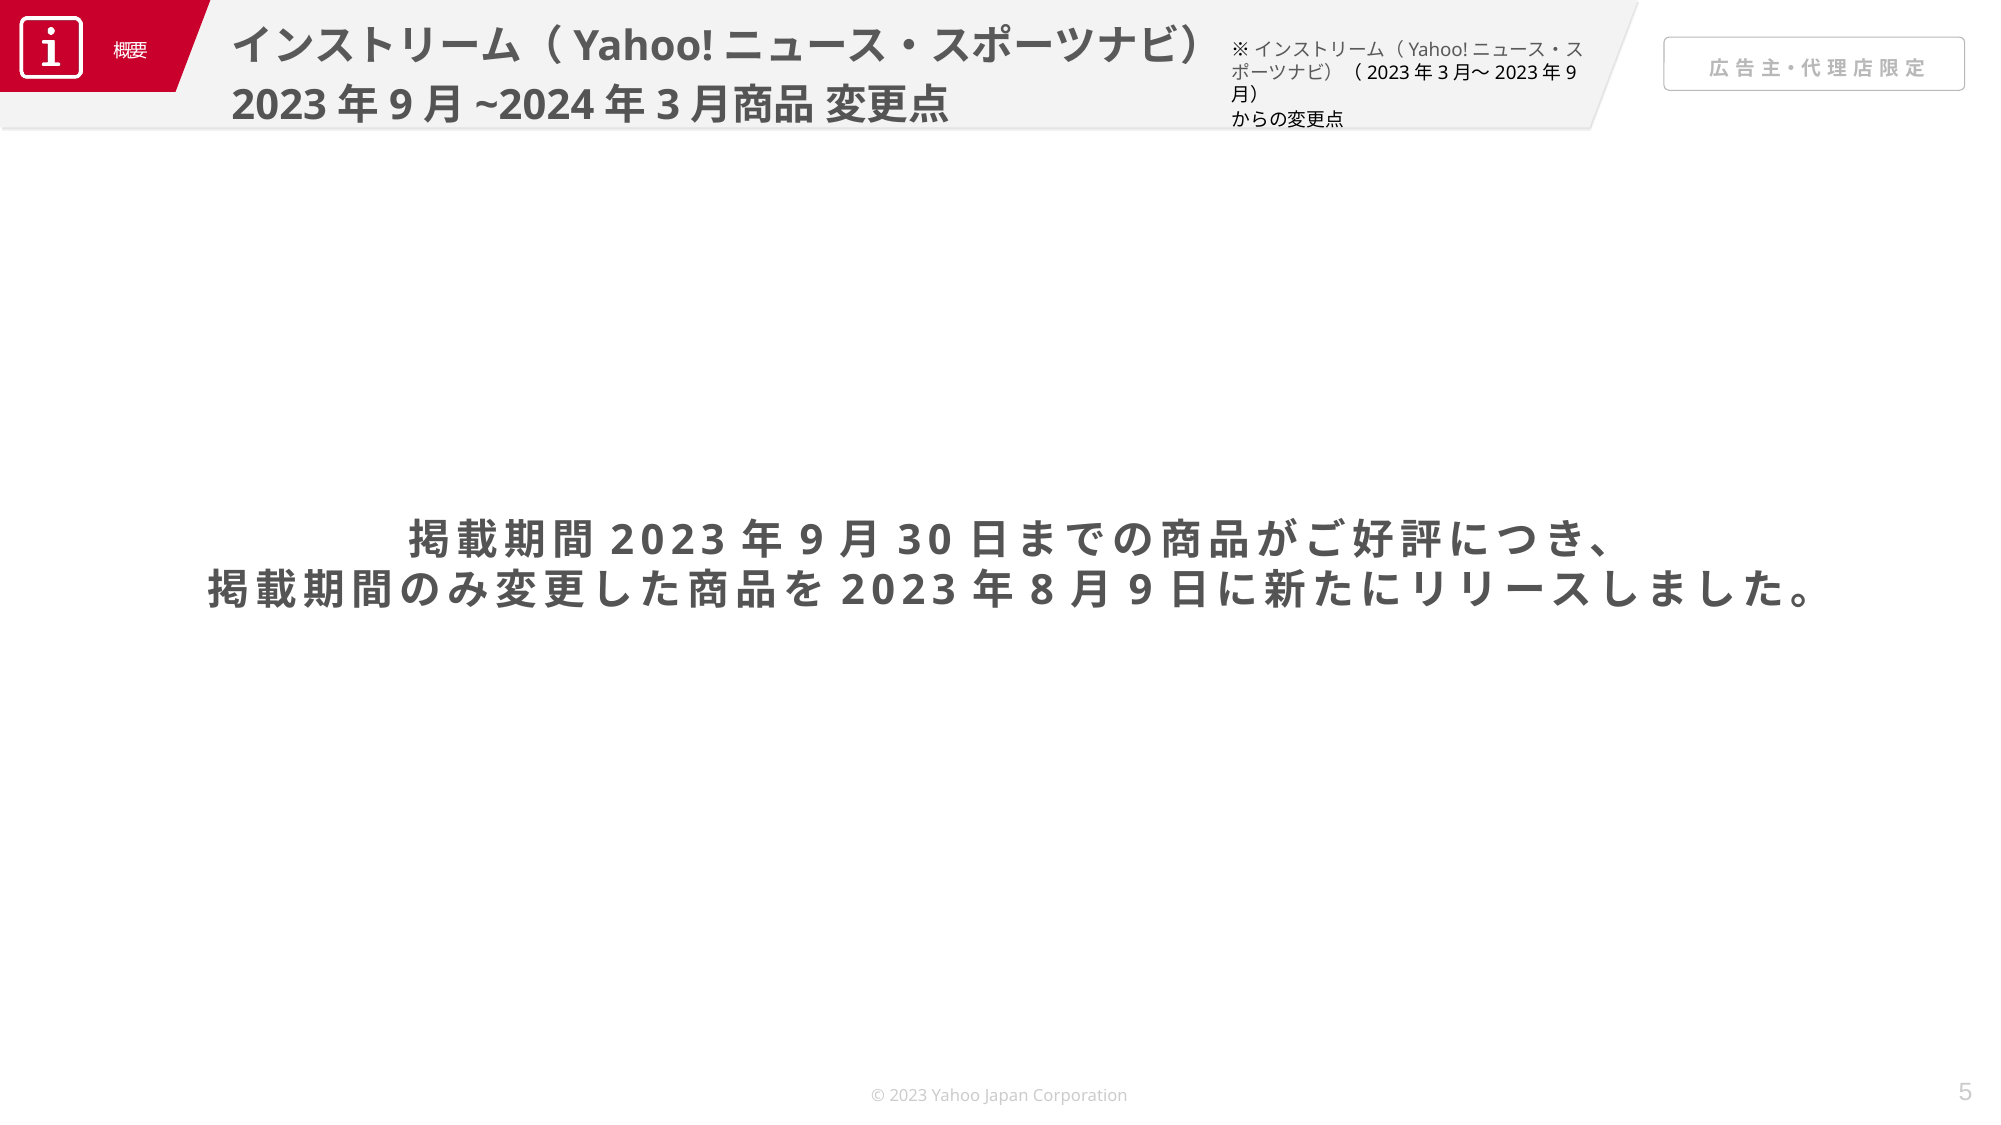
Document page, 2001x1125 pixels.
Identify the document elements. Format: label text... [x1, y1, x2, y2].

text_box ※インストリーム（Yahoo!ニュース・スポーツナビ）（2023年3月～2023年9月） からの変更点 [1231, 38, 1594, 131]
list インストリーム（Yahoo!ニュース・スポーツナビ） 2023年9月~2024年3月商品 変更点 [231, 45, 1231, 101]
list 概要 [98, 12, 170, 81]
picture [8, 4, 92, 87]
text_box 掲載期間2023年9月30日までの商品がご好評につき、 掲載期間のみ変更した商品を2023年8月9日に新たにリリースしました。 [98, 509, 1942, 615]
